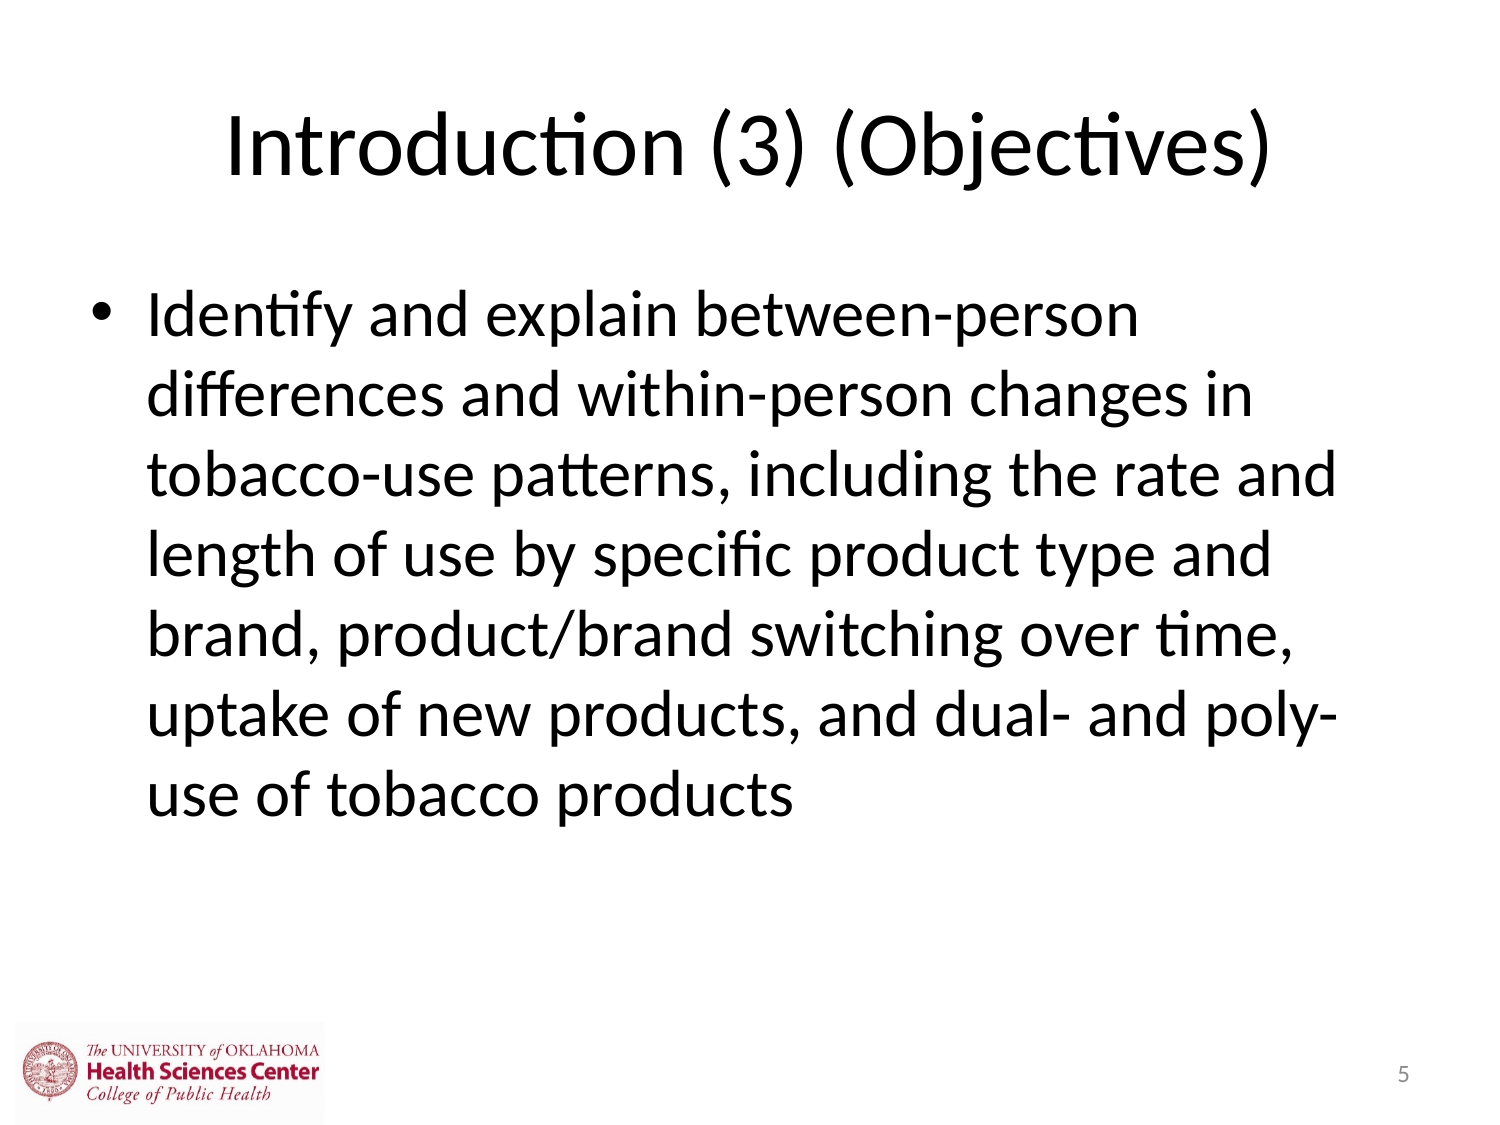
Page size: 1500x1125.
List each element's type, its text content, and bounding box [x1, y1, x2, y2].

picture [15, 1022, 325, 1125]
slide_number 5 [1074, 1042, 1425, 1103]
list Identify and explain between-person differences and within-person changes in tobacco-use patterns, including the rate and length of use by specific product type and brand, product/brand switching over time, uptake of new products, and dual- and poly-use of tobacco products [75, 262, 1425, 1005]
title Introduction (3) (Objectives) [75, 45, 1425, 233]
